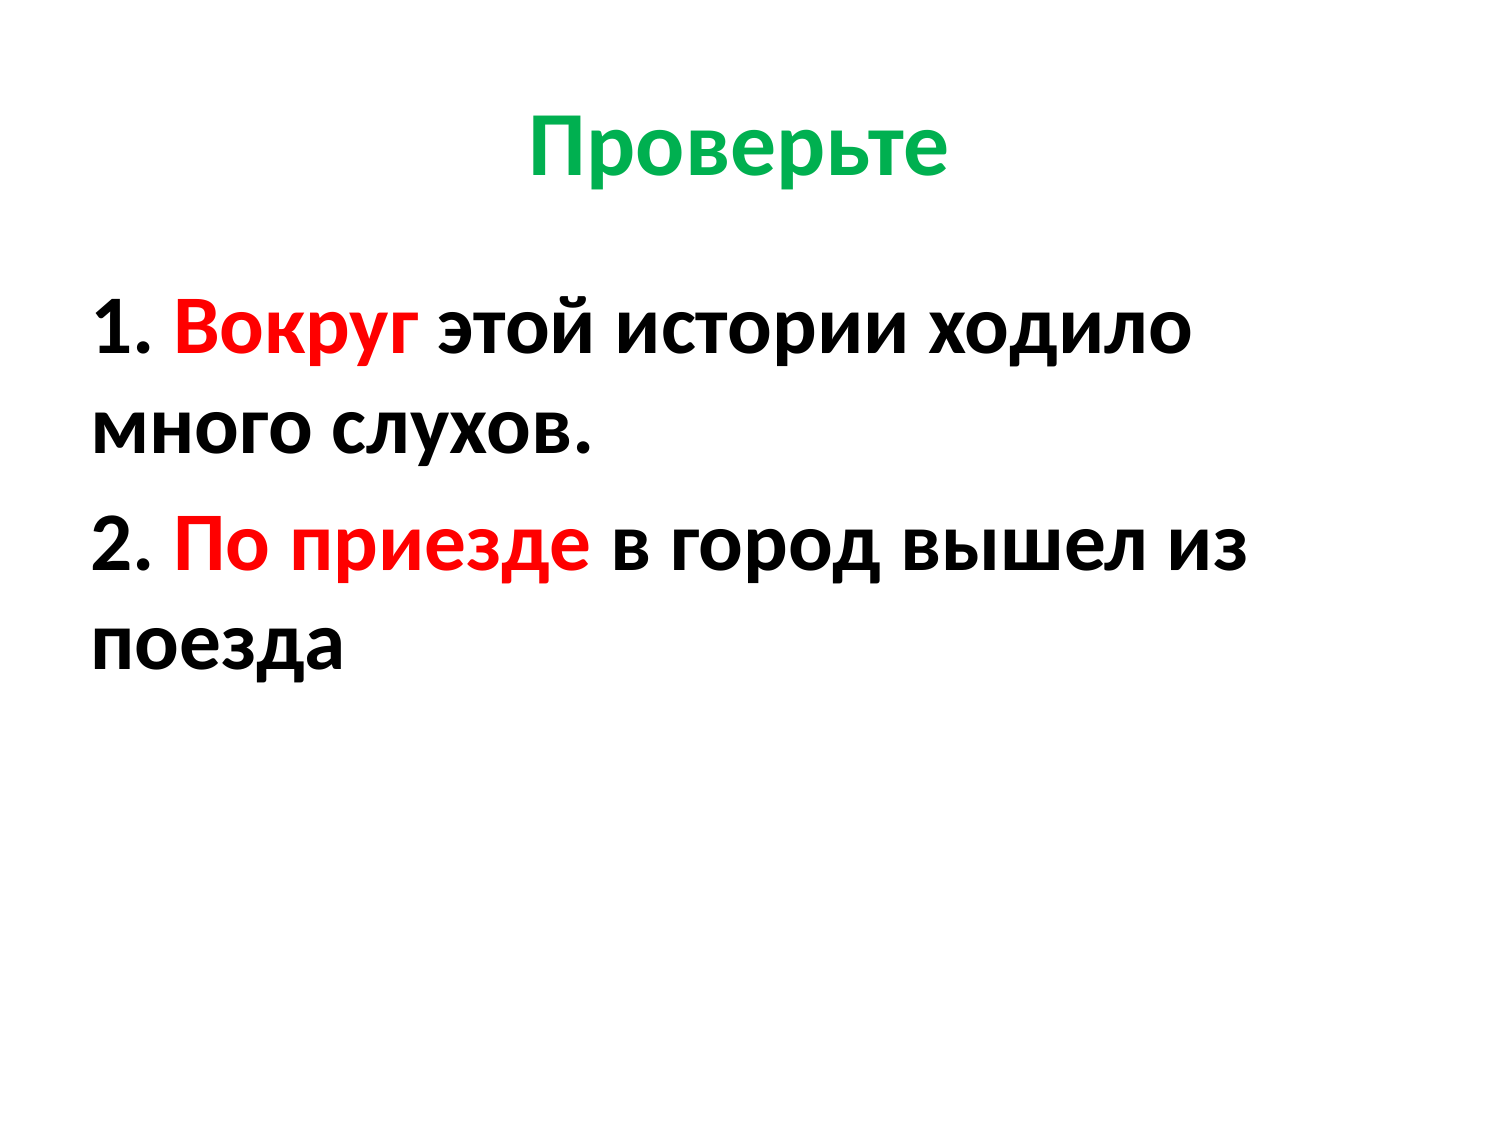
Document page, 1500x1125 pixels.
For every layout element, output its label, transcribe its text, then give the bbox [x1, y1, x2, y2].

list 1. Вокруг этой истории ходило много слухов. 2. По приезде в город вышел из поезда [75, 262, 1425, 1005]
title Проверьте [75, 45, 1425, 233]
